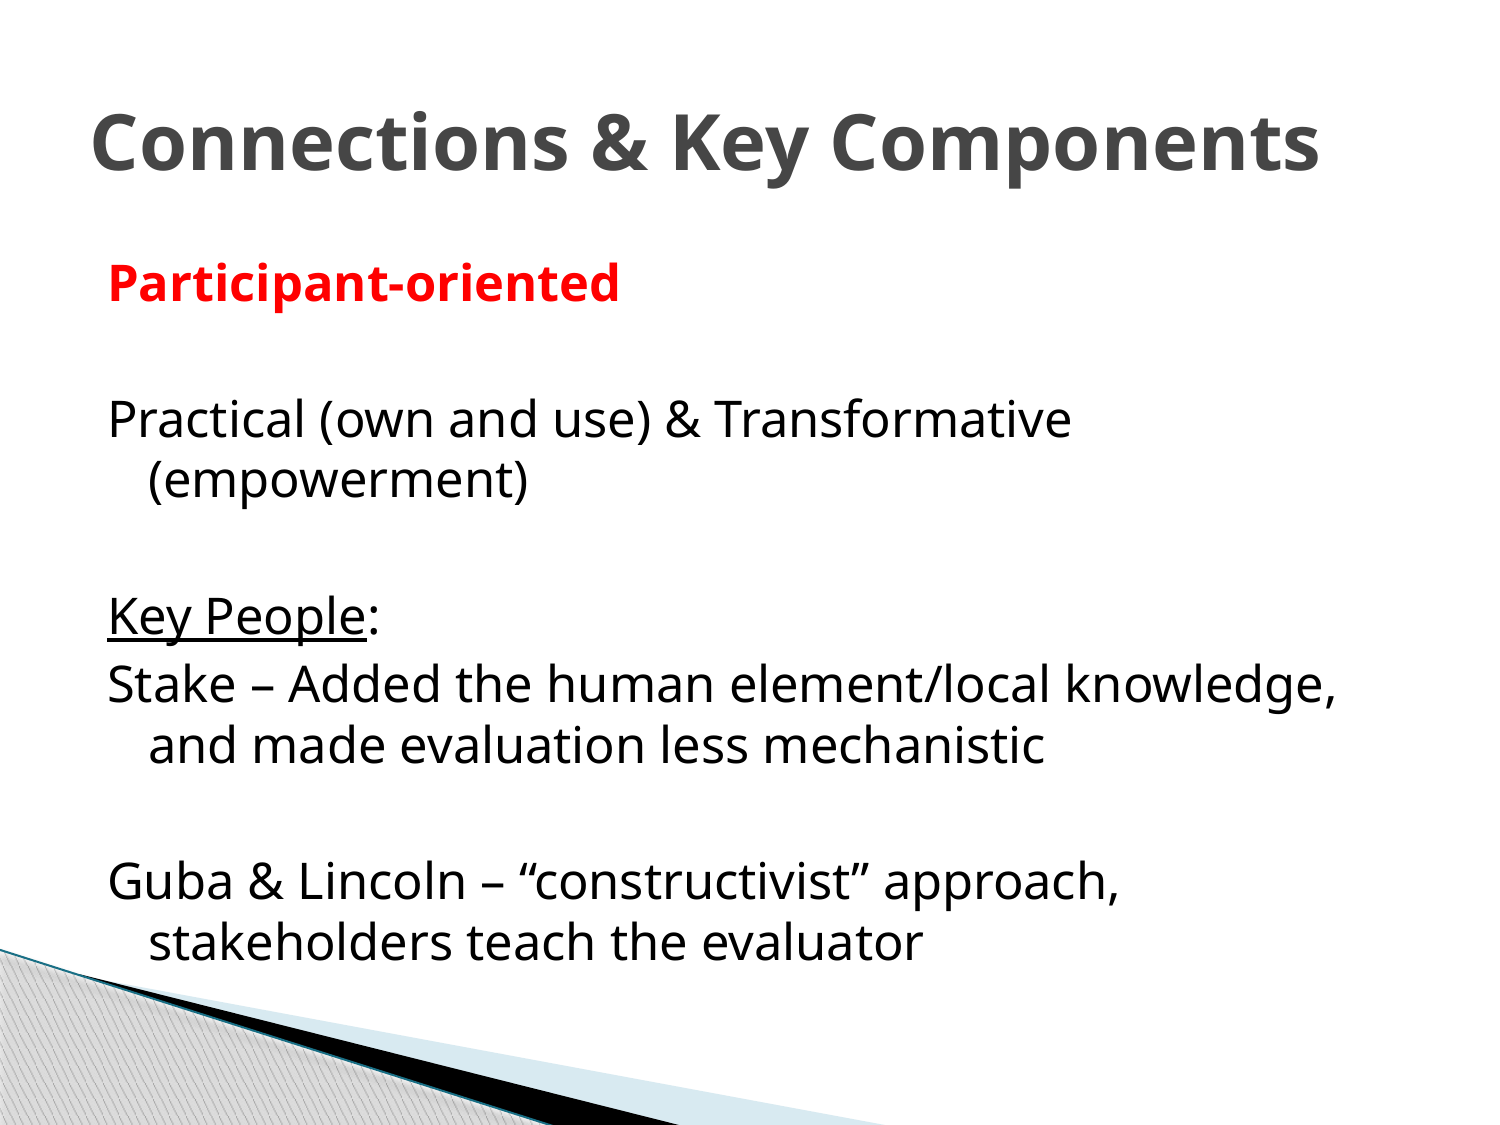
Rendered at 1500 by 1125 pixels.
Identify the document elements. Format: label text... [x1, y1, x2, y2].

list Participant-oriented Practical (own and use) & Transformative (empowerment) Key People: Stake – Added the human element/local knowledge, and made evaluation less mechanistic Guba & Lincoln – “constructivist” approach, stakeholders teach the evaluator [75, 243, 1425, 986]
title Connections & Key Components [75, 45, 1425, 233]
